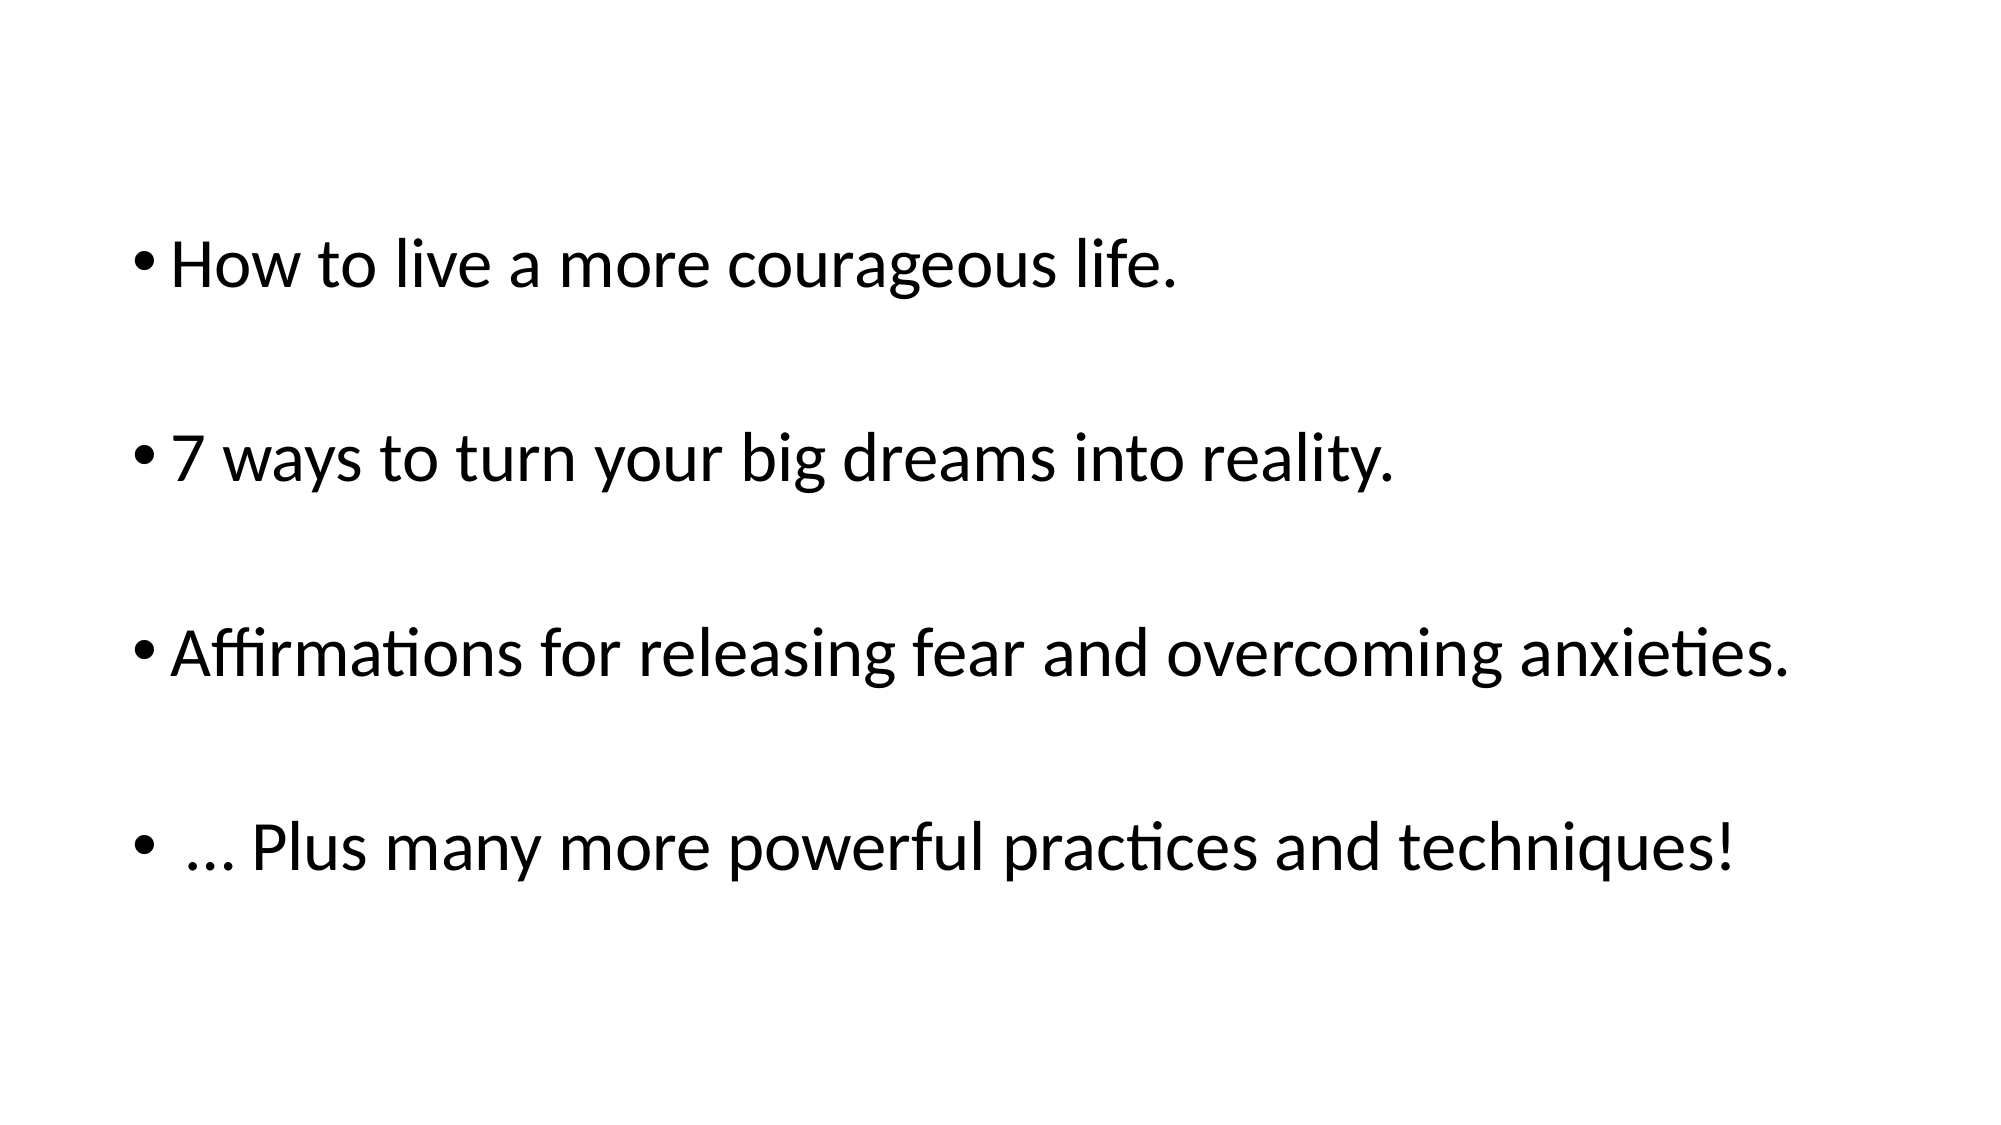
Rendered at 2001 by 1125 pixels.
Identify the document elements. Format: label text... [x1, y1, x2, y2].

list How to live a more courageous life. 7 ways to turn your big dreams into reality. Affirmations for releasing fear and overcoming anxieties. … Plus many more powerful practices and techniques! [117, 218, 1843, 968]
